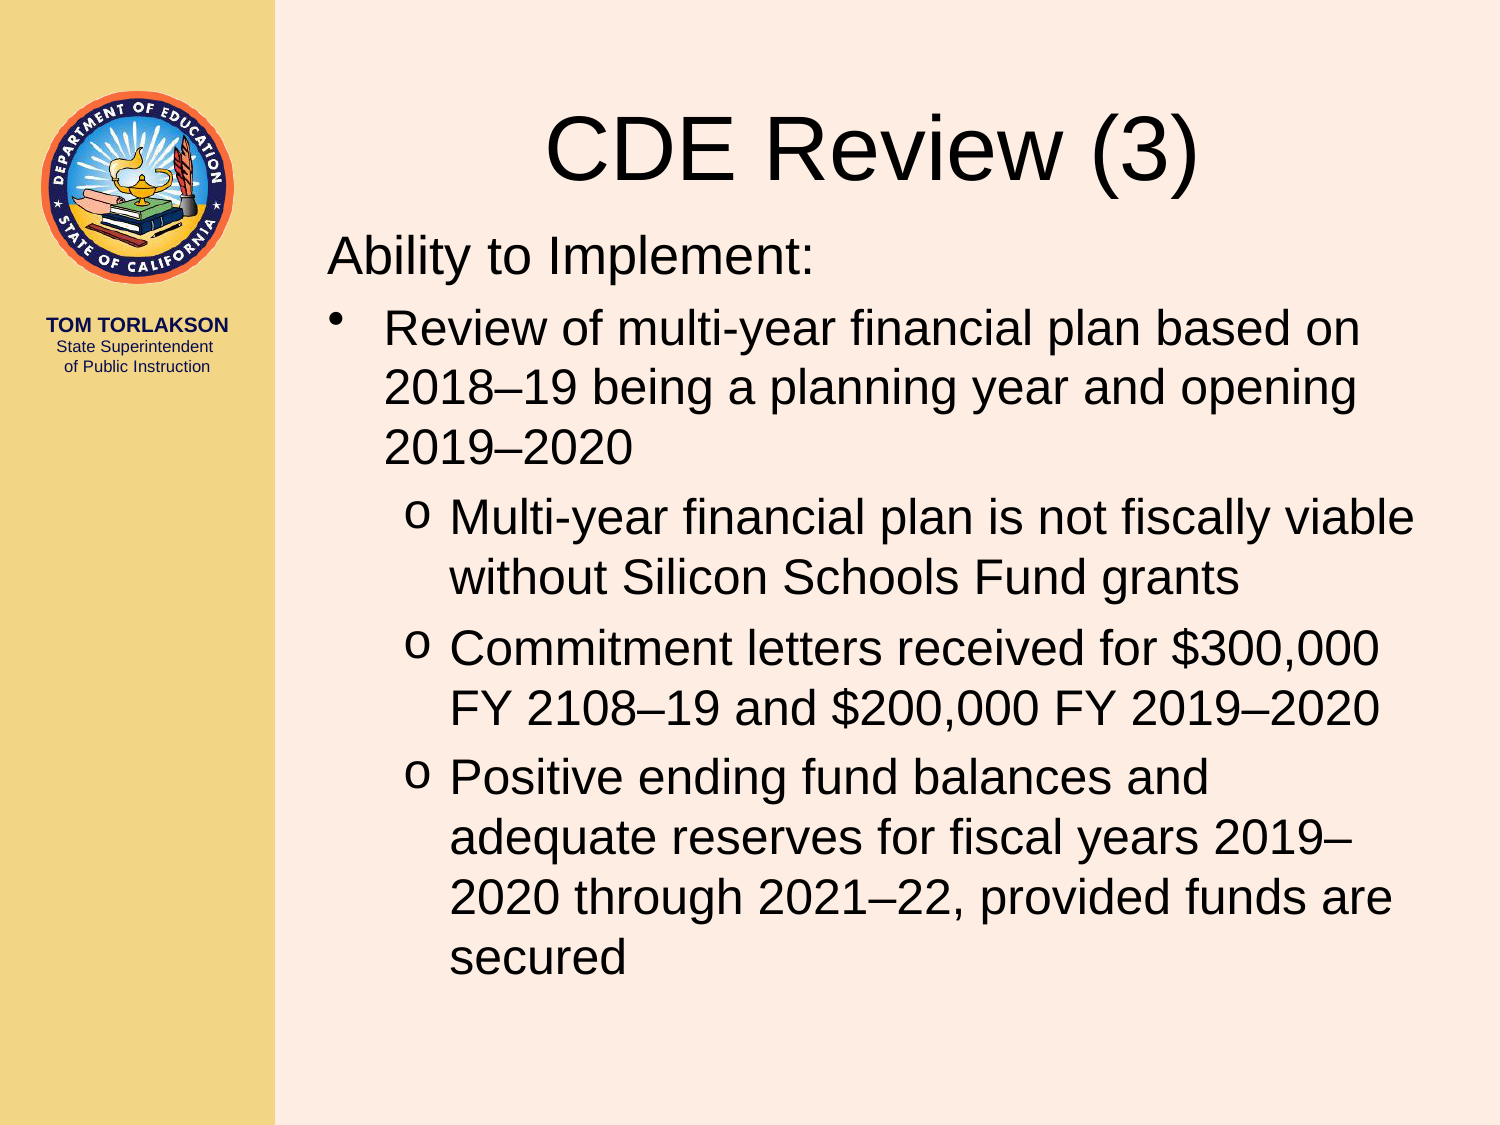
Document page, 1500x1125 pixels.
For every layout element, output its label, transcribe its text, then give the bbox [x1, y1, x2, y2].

picture [24, 74, 250, 300]
title CDE Review (3) [310, 50, 1436, 238]
list Ability to Implement: Review of multi-year financial plan based on 2018–19 being a planning year and opening 2019–2020 Multi-year financial plan is not fiscally viable without Silicon Schools Fund grants Commitment letters received for $300,000 FY 2108–19 and $200,000 FY 2019–2020 Positive ending fund balances and adequate reserves for fiscal years 2019–2020 through 2021–22, provided funds are secured [312, 212, 1438, 1088]
